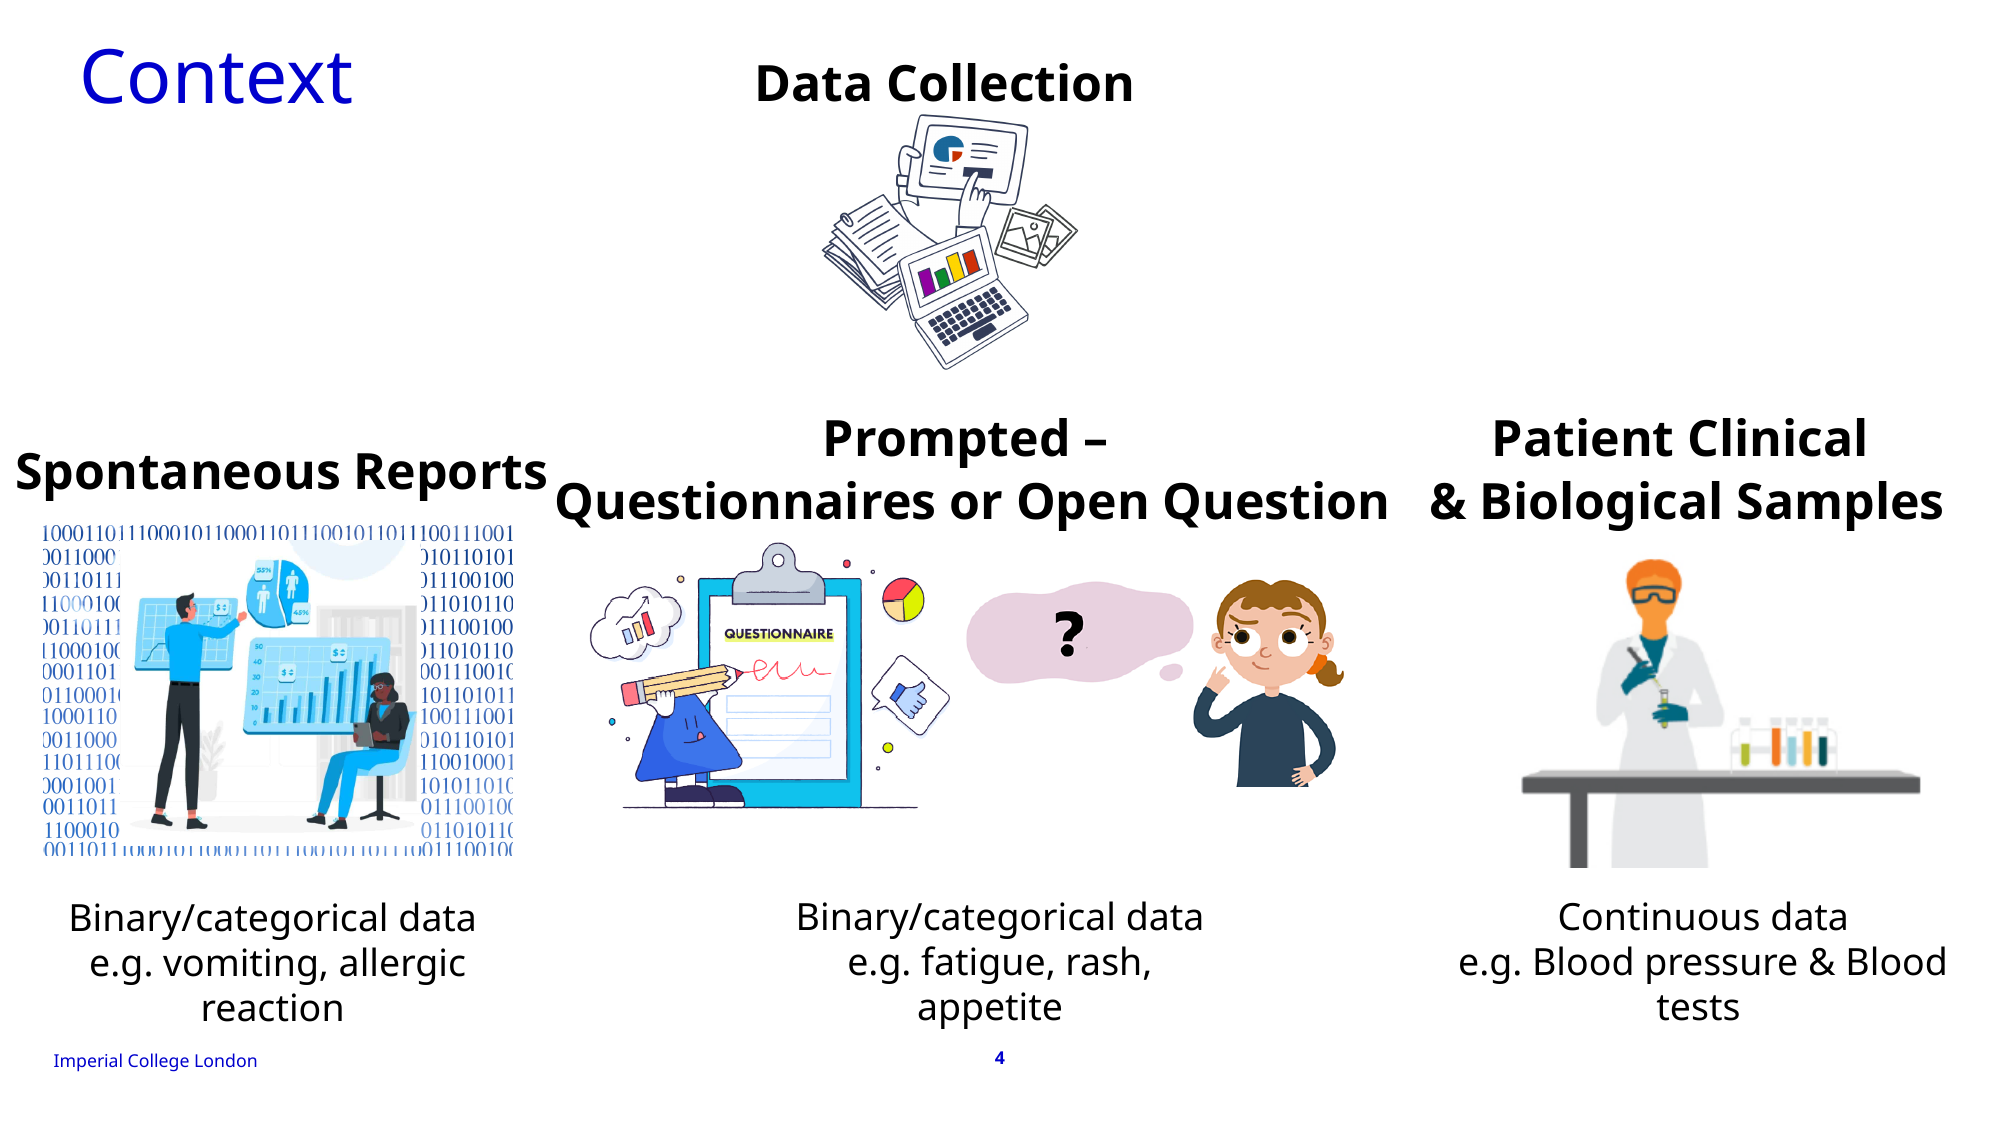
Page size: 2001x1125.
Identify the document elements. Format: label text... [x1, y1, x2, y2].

text_box Continuous data e.g. Blood pressure & Blood tests [1417, 885, 1990, 1036]
text_box [1069, 442, 1652, 775]
text_box Spontaneous Reports [50, 436, 514, 521]
picture [1511, 547, 1922, 868]
slide_number 4 [973, 1048, 1027, 1072]
picture [43, 523, 513, 856]
text_box Patient Clinical & Biological Samples [1417, 403, 1957, 554]
picture [579, 525, 1345, 833]
text_box [401, 360, 978, 963]
text_box Data Collection [753, 48, 1137, 199]
text_box Binary/categorical data e.g. fatigue, rash, appetite [769, 885, 1231, 1036]
title Context [79, 38, 1973, 146]
text_box Prompted – Questionnaires or Open Question [781, 403, 1164, 554]
picture [808, 115, 1082, 370]
text_box Binary/categorical data e.g. vomiting, allergic reaction [6, 886, 549, 1037]
